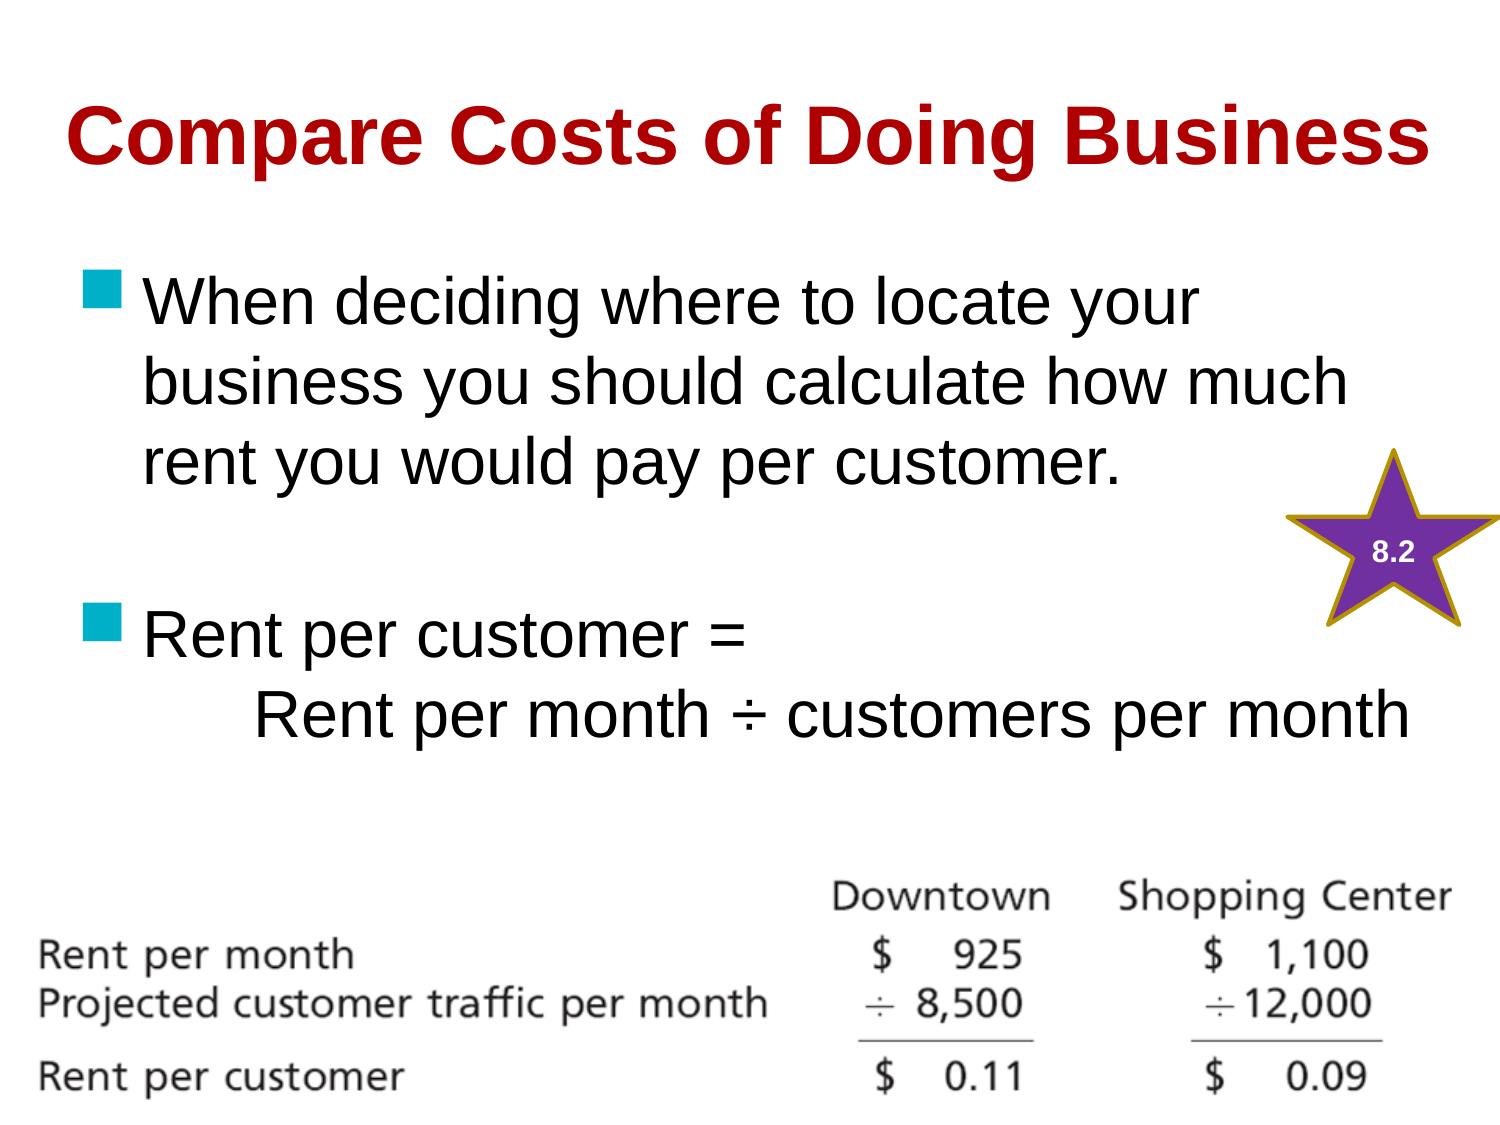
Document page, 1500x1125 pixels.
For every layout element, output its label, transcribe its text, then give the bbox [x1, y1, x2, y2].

list When deciding where to locate your business you should calculate how much rent you would pay per customer. Rent per customer = Rent per month ÷ customers per month [62, 249, 1438, 868]
text_box 8.2 [1285, 447, 1500, 627]
picture [37, 870, 1463, 1125]
title Compare Costs of Doing Business [49, 37, 1463, 226]
